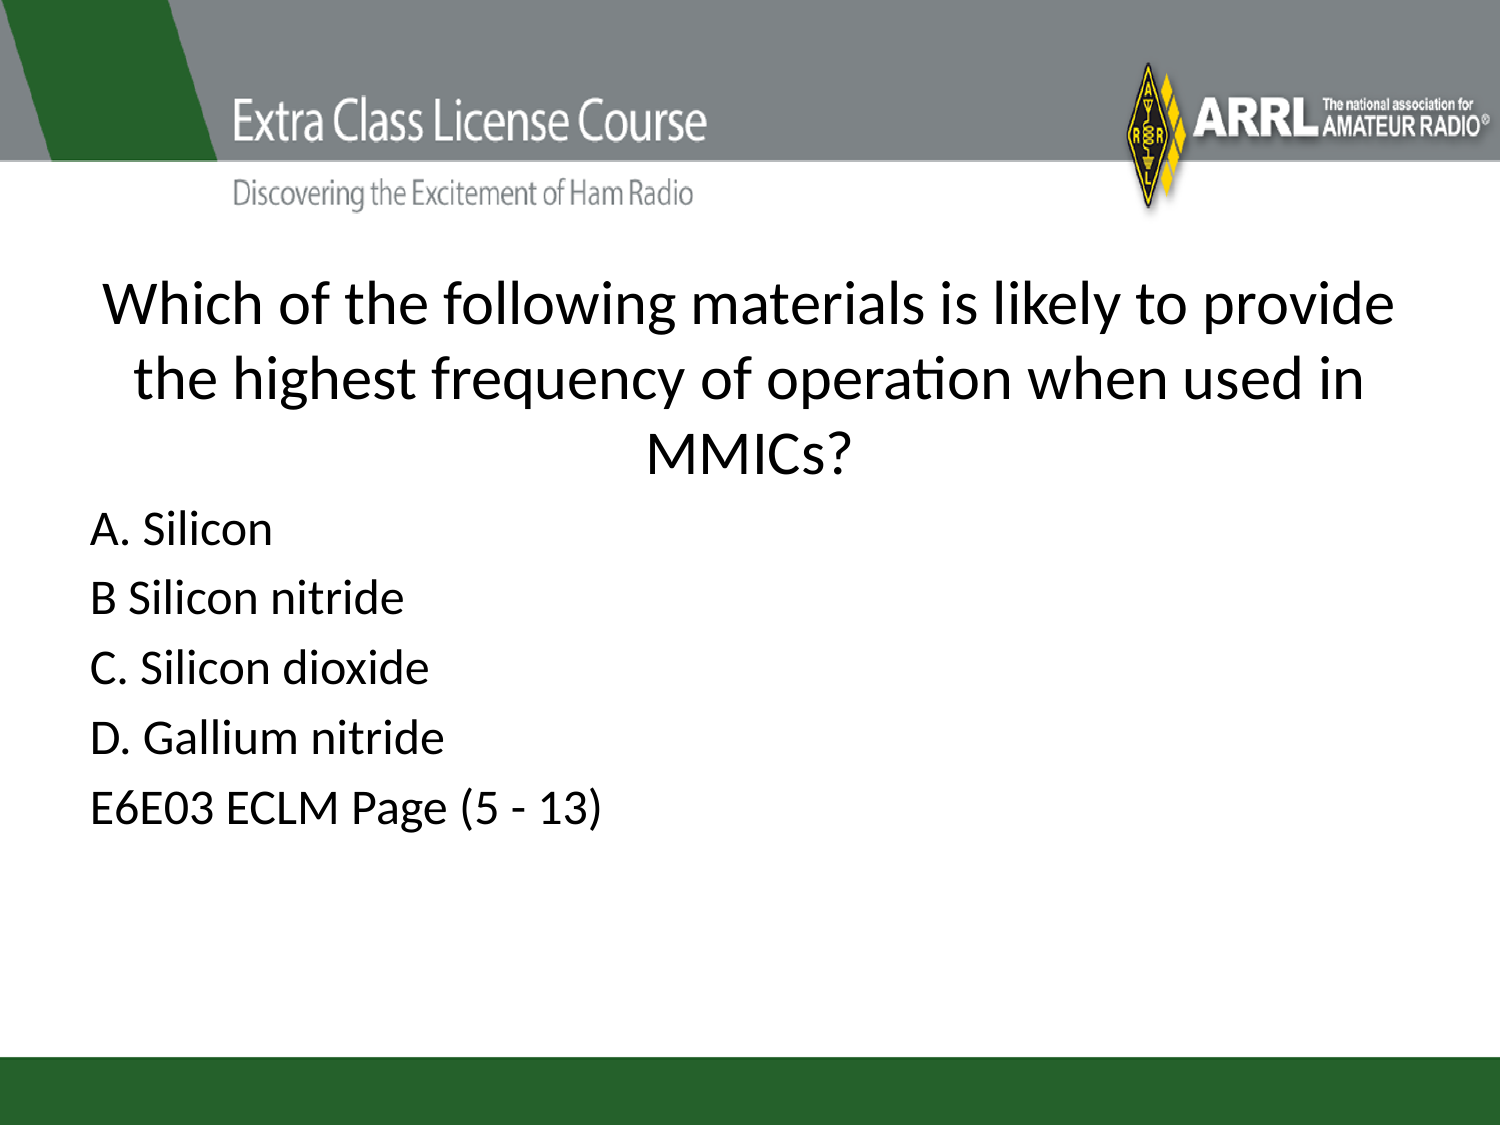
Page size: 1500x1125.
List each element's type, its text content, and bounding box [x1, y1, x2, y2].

list A. Silicon B Silicon nitride C. Silicon dioxide D. Gallium nitride E6E03 ECLM Page (5 - 13) [75, 487, 1425, 1005]
title Which of the following materials is likely to provide the highest frequency of operation when used in MMICs? [75, 254, 1425, 435]
picture [0, 0, 1500, 1125]
